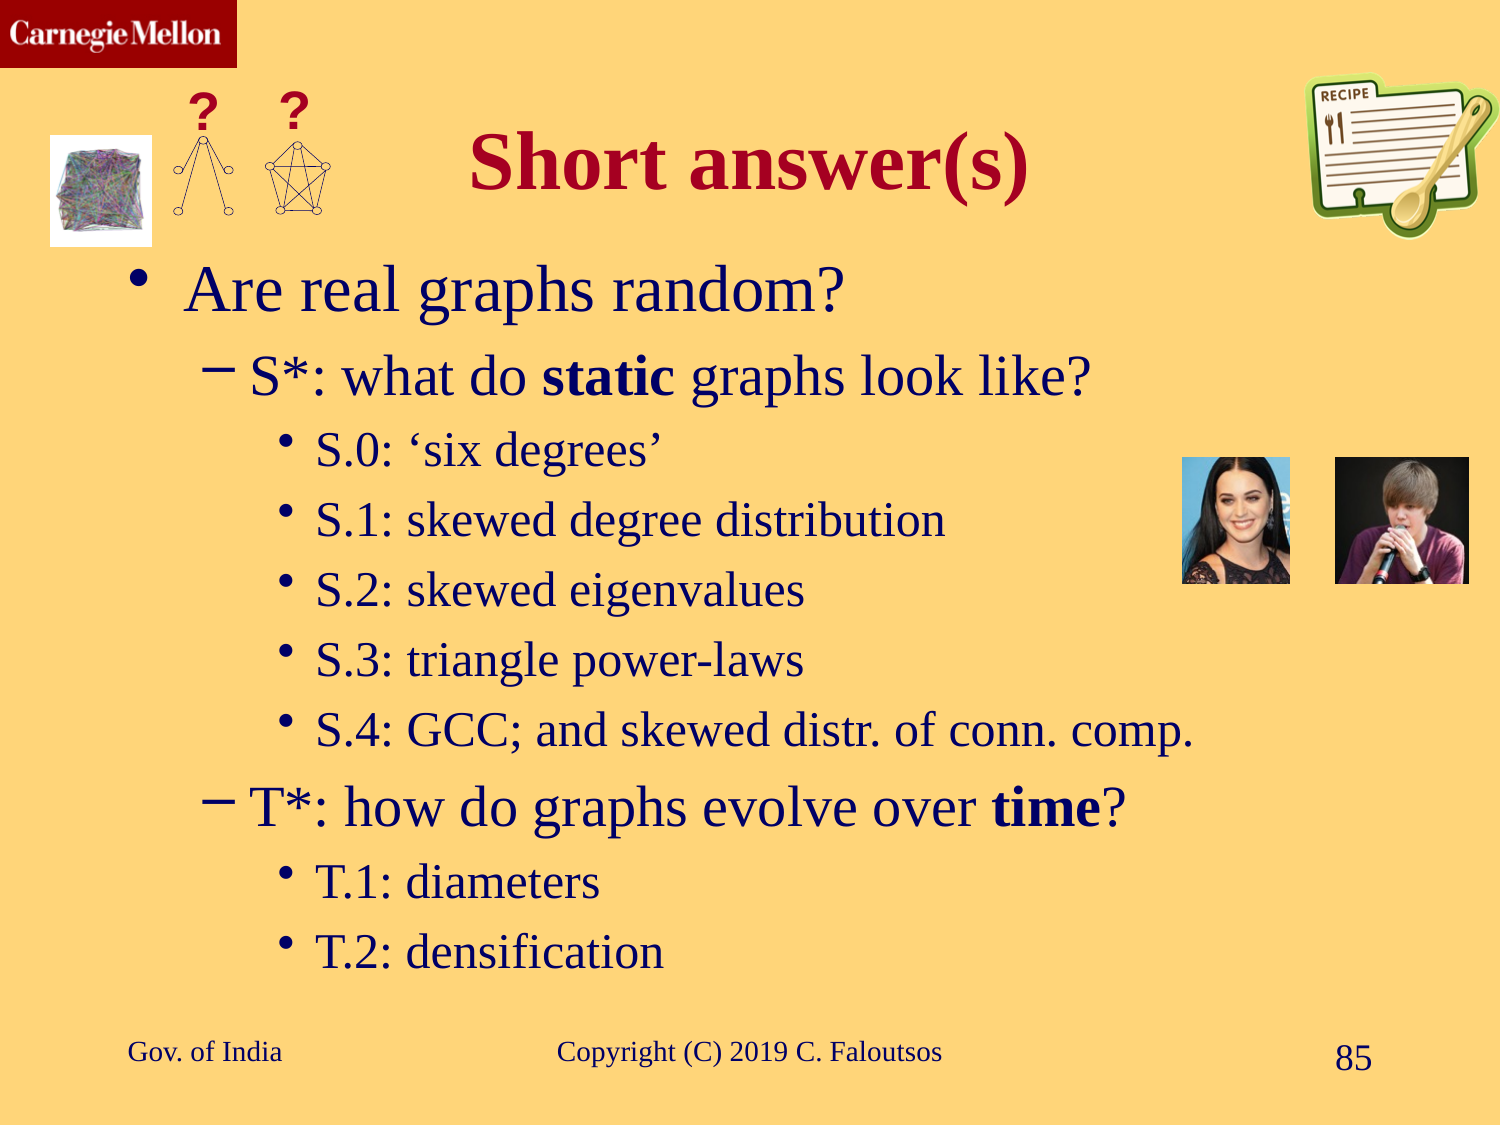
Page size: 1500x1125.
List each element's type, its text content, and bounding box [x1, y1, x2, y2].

picture [1335, 457, 1469, 584]
footer Copyright (C) 2019 C. Faloutsos [512, 1024, 988, 1101]
title Short answer(s) [335, 99, 1298, 213]
slide_number 85 [1074, 1024, 1388, 1101]
picture [1182, 457, 1290, 584]
picture [1303, 72, 1500, 241]
slide_number Gov. of India [112, 1024, 426, 1101]
picture [0, 0, 237, 68]
list Are real graphs random? S*: what do static graphs look like? S.0: ‘six degrees’ S.1: skewed degree distribution S.2: skewed eigenvalues S.3: triangle power-laws S.4: GCC; and skewed distr. of conn. comp. T*: how do graphs evolve over time? T.1: diameters T.2: densification [112, 237, 1272, 1001]
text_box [50, 67, 331, 247]
